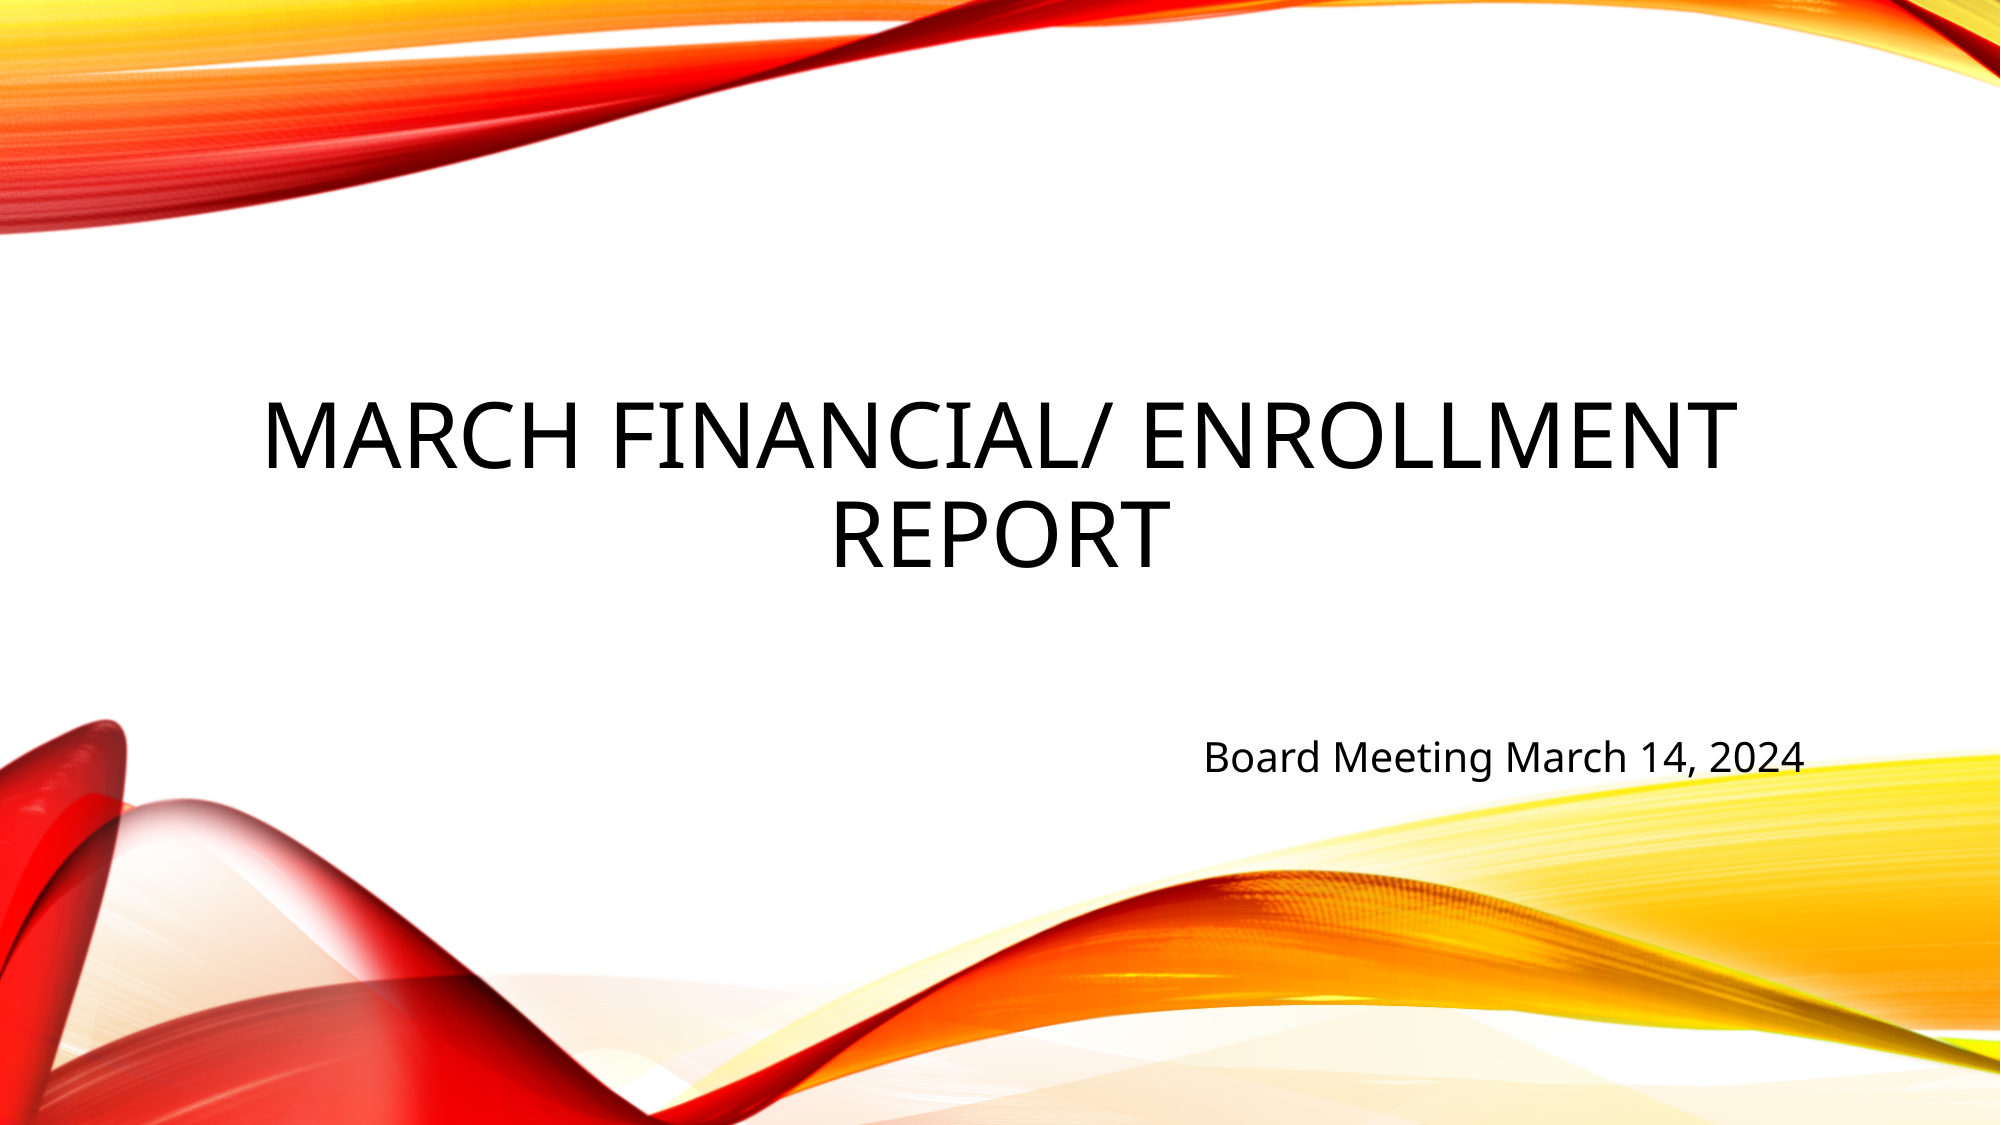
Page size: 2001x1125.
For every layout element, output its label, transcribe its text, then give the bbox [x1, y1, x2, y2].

picture [0, 717, 2000, 1125]
subtitle Board Meeting March 14, 2024 [270, 728, 1821, 842]
picture [0, 0, 2000, 237]
title MARCH FINANCIAL/ ENROLLMENT REPORT [225, 295, 1775, 596]
